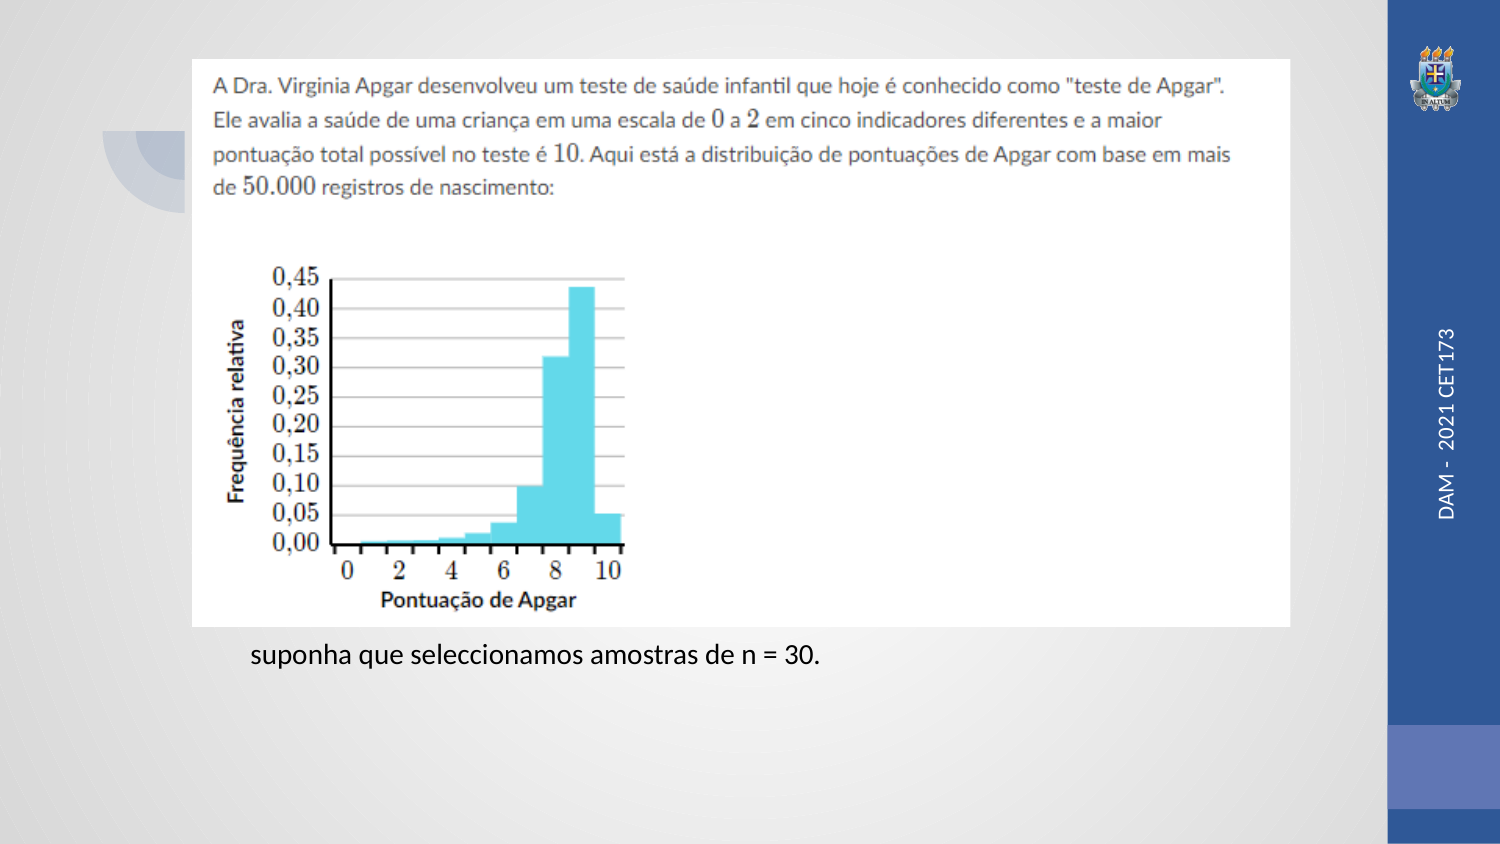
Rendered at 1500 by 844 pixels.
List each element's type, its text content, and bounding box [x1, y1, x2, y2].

picture [191, 59, 1291, 627]
text_box suponha que seleccionamos amostras de n = 30. [235, 619, 1362, 685]
picture [1410, 46, 1461, 111]
